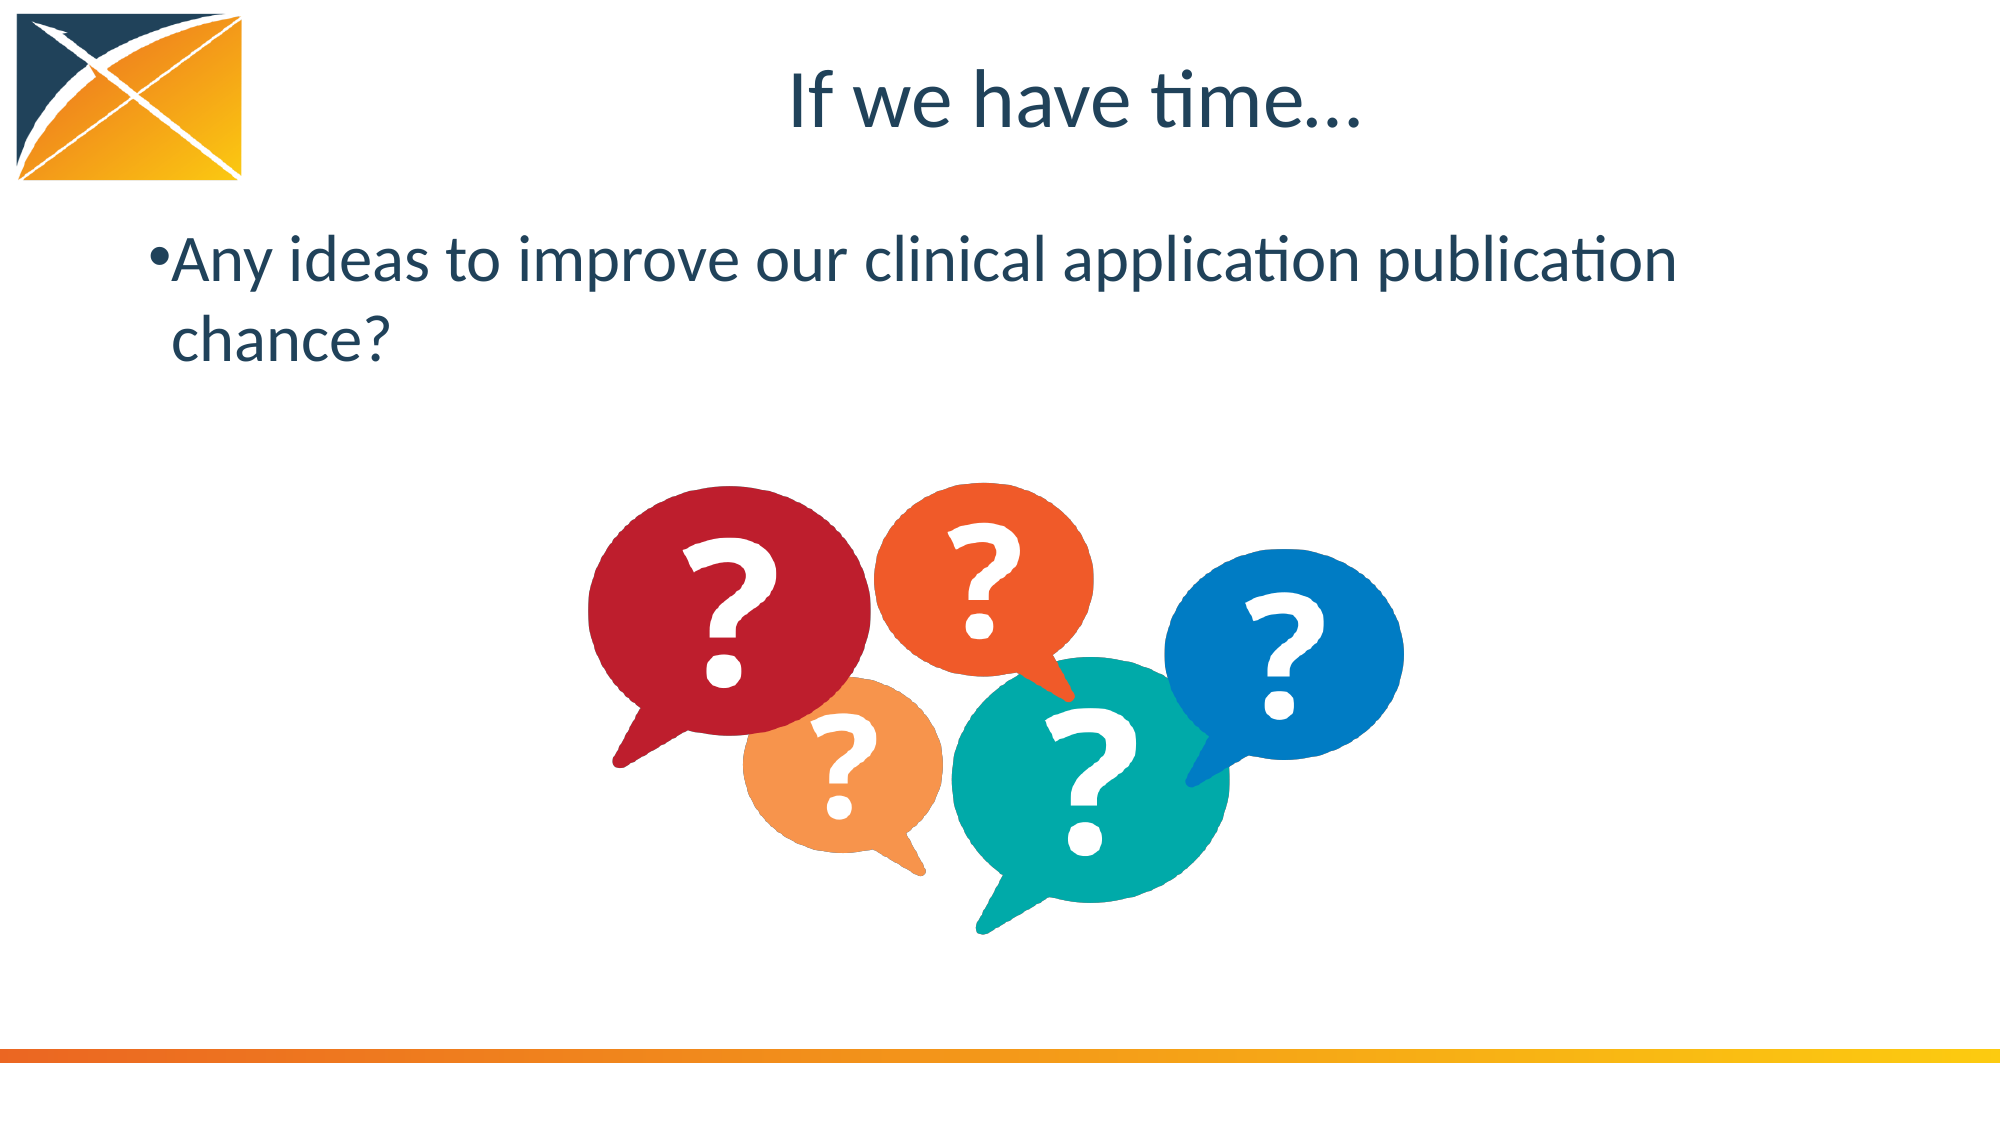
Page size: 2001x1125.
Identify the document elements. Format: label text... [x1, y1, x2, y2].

picture [0, 0, 274, 200]
list Any ideas to improve our clinical application publication chance? [99, 200, 1900, 1005]
title If we have time… [249, 24, 1900, 163]
picture [583, 455, 1417, 952]
